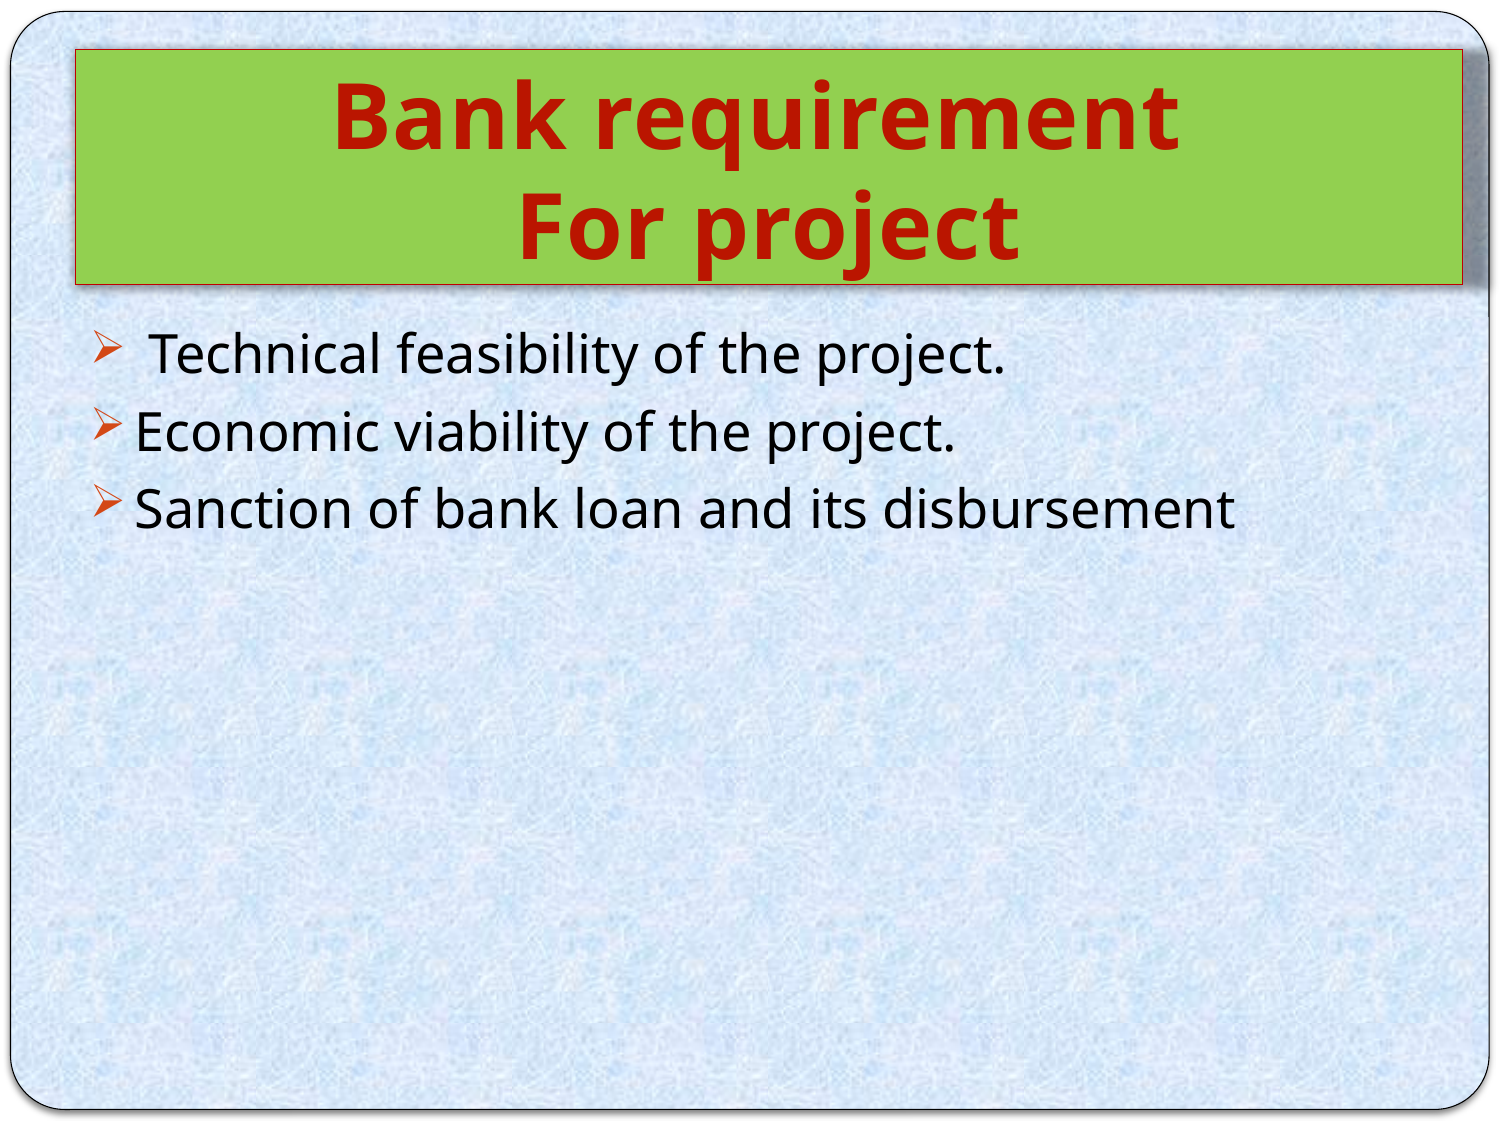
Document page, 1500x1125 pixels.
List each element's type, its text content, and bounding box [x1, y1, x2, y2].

text_box Bank requirement For project [75, 49, 1463, 285]
list Technical feasibility of the project. Economic viability of the project. Sanction of bank loan and its disbursement [75, 312, 1425, 1075]
picture [12, 12, 1488, 1108]
